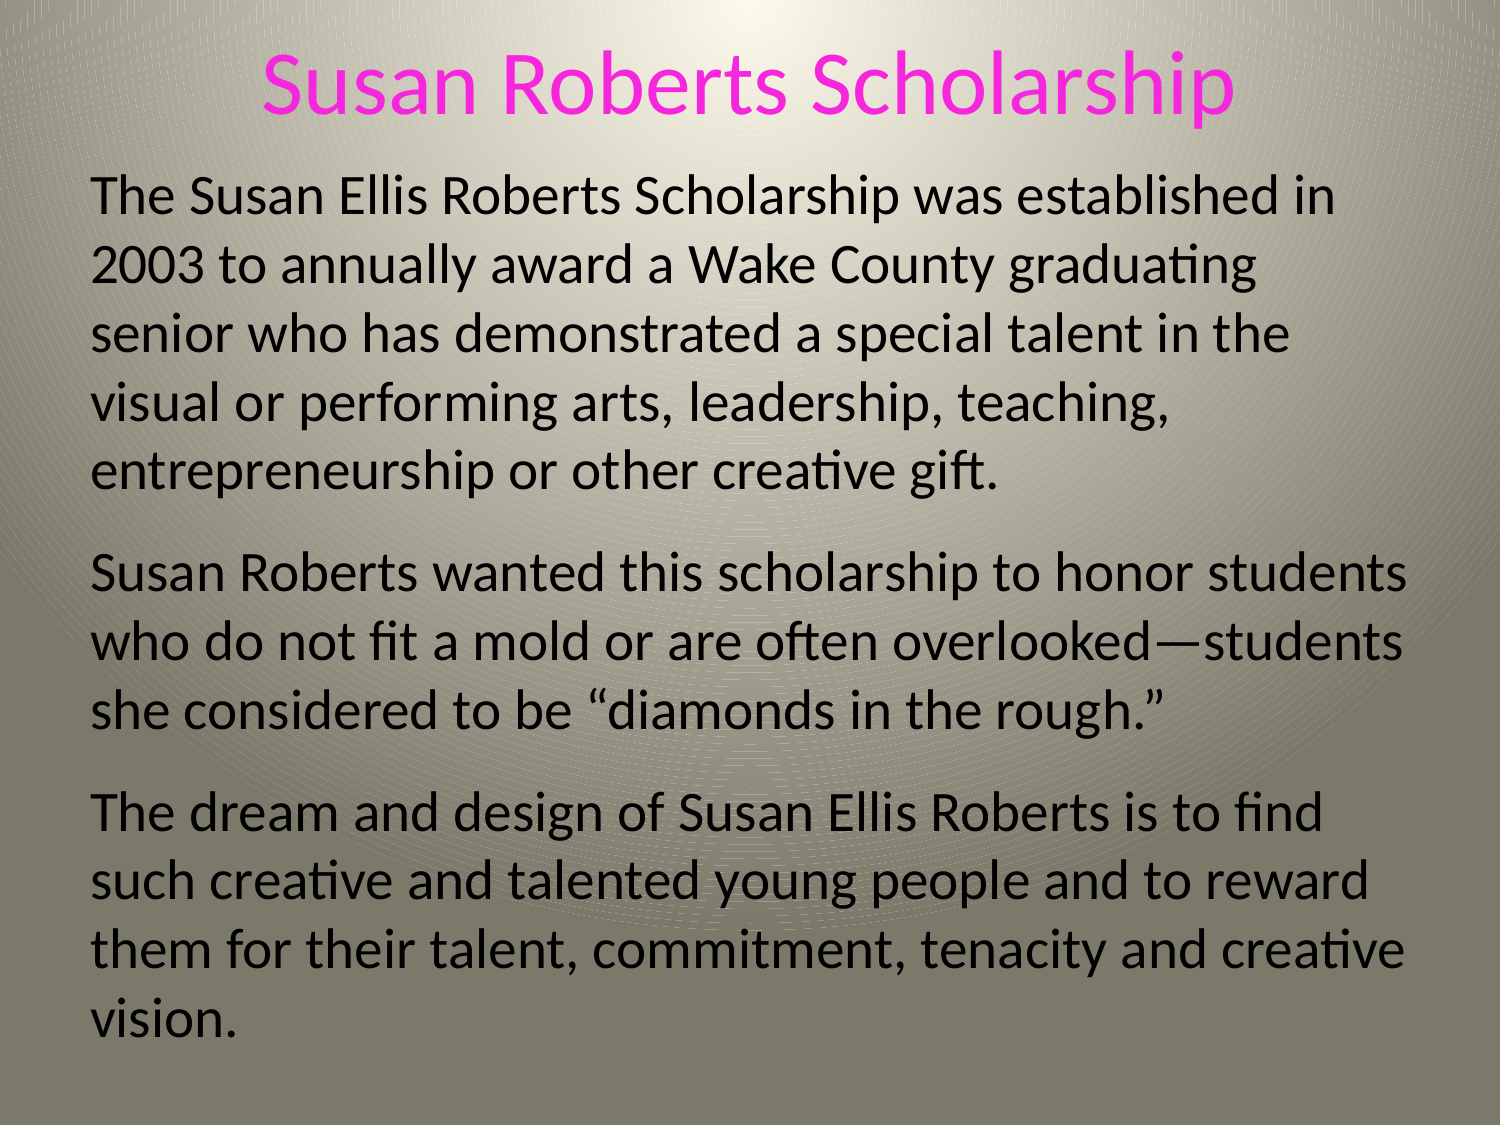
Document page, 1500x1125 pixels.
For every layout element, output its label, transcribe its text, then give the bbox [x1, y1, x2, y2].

list The Susan Ellis Roberts Scholarship was established in 2003 to annually award a Wake County graduating senior who has demonstrated a special talent in the visual or performing arts, leadership, teaching, entrepreneurship or other creative gift. Susan Roberts wanted this scholarship to honor students who do not fit a mold or are often overlooked—students she considered to be “diamonds in the rough.” The dream and design of Susan Ellis Roberts is to find such creative and talented young people and to reward them for their talent, commitment, tenacity and creative vision. [75, 149, 1425, 1125]
title Susan Roberts Scholarship [75, 0, 1425, 149]
